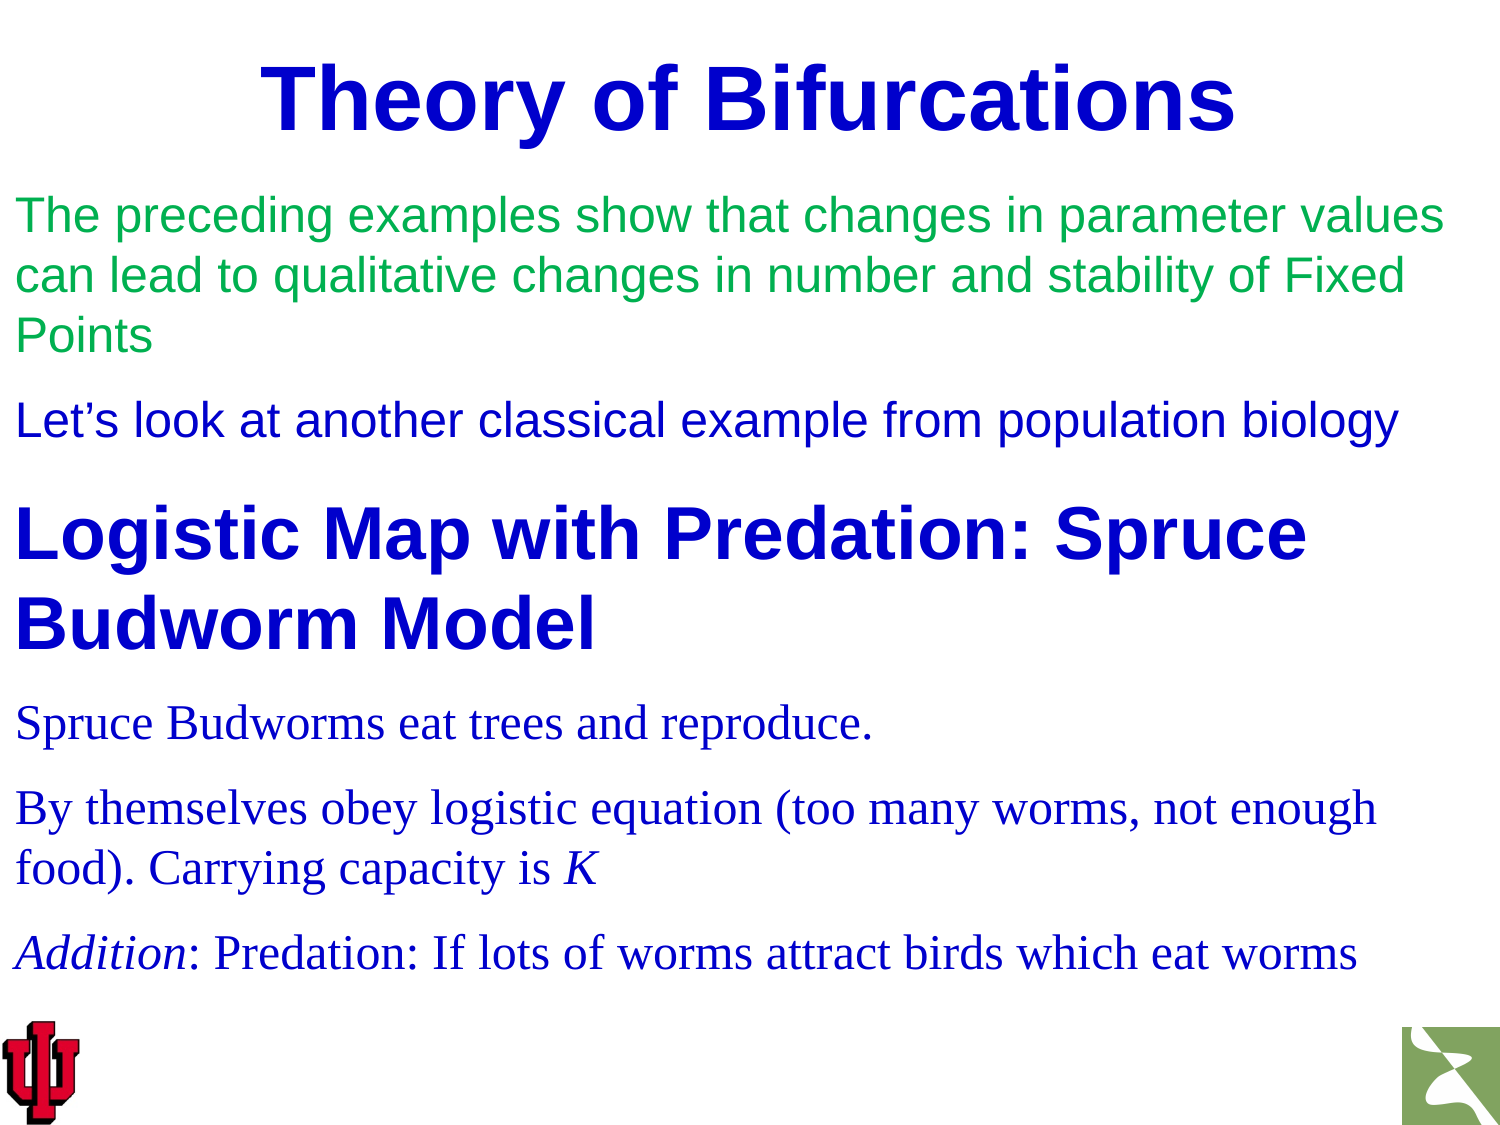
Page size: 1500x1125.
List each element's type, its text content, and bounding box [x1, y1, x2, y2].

title Theory of Bifurcations [75, 0, 1425, 174]
picture [0, 1020, 80, 1125]
picture [1402, 1027, 1500, 1125]
text_box The preceding examples show that changes in parameter values can lead to qualitative changes in number and stability of Fixed Points Let’s look at another classical example from population biology Logistic Map with Predation: Spruce Budworm Model Spruce Budworms eat trees and reproduce. By themselves obey logistic equation (too many worms, not enough food). Carrying capacity is K Addition: Predation: If lots of worms attract birds which eat worms [0, 174, 1500, 988]
